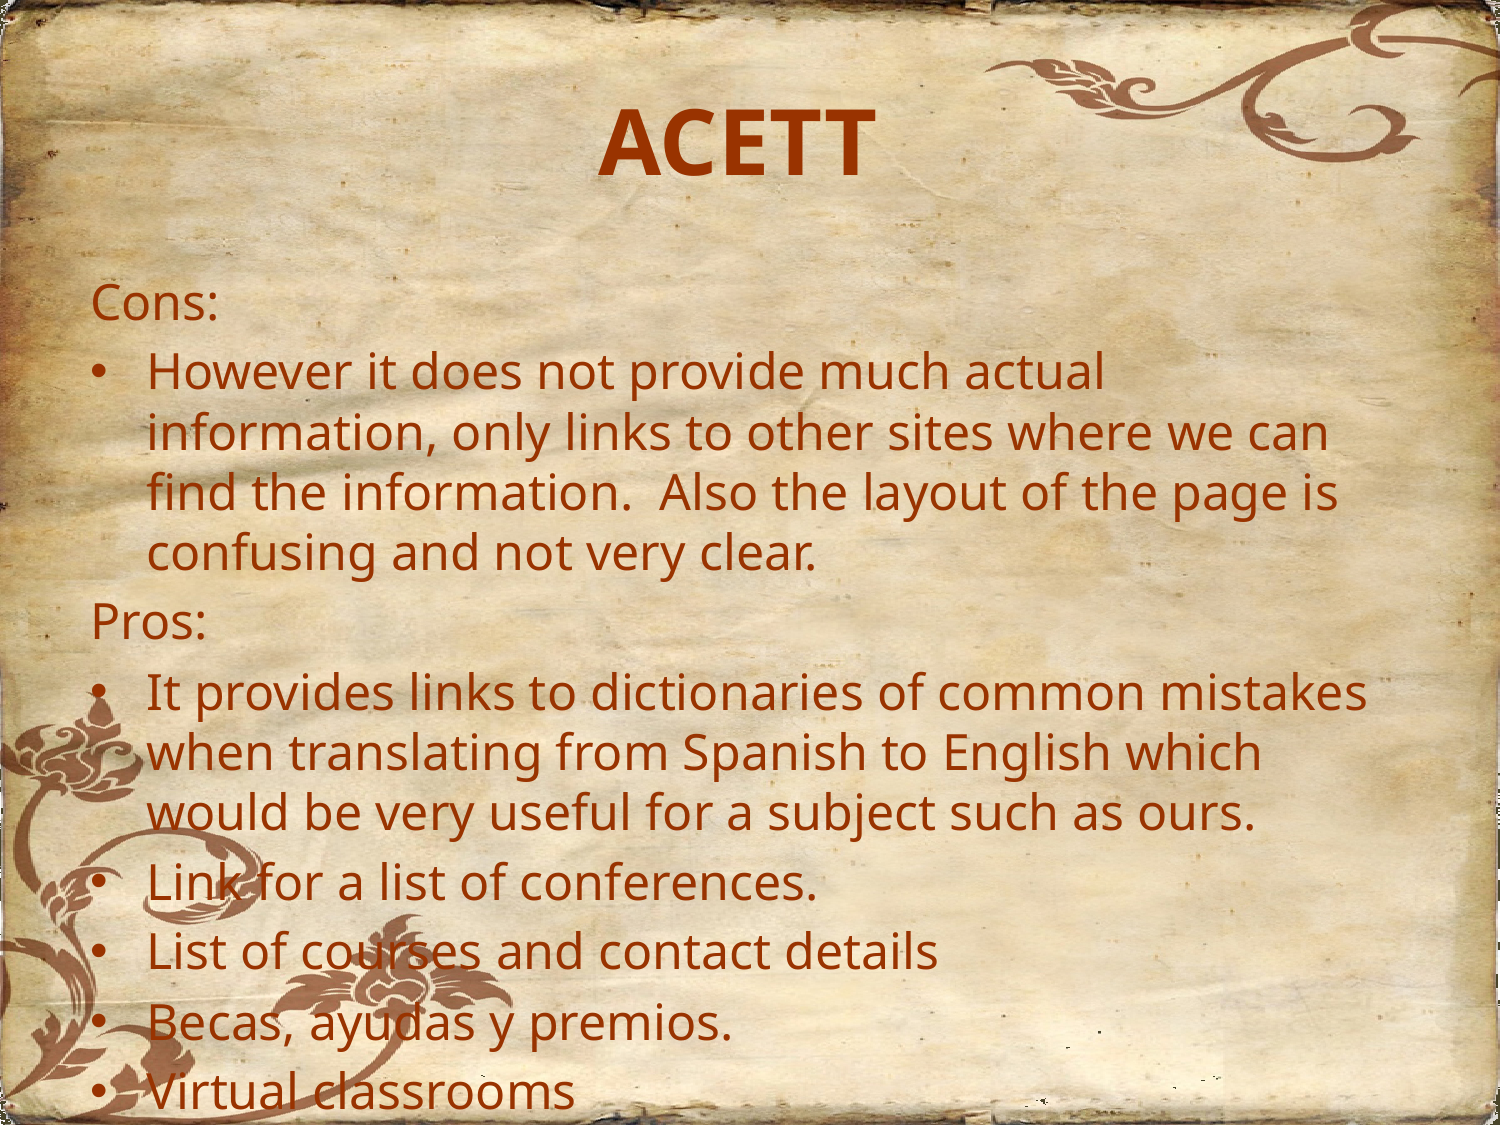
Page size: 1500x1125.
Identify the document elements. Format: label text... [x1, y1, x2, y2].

picture [0, 0, 1500, 1125]
title ACETT [74, 44, 1426, 233]
list Cons: However it does not provide much actual information, only links to other sites where we can find the information. Also the layout of the page is confusing and not very clear. Pros: It provides links to dictionaries of common mistakes when translating from Spanish to English which would be very useful for a subject such as ours. Link for a list of conferences. List of courses and contact details Becas, ayudas y premios. Virtual classrooms [74, 262, 1426, 1006]
